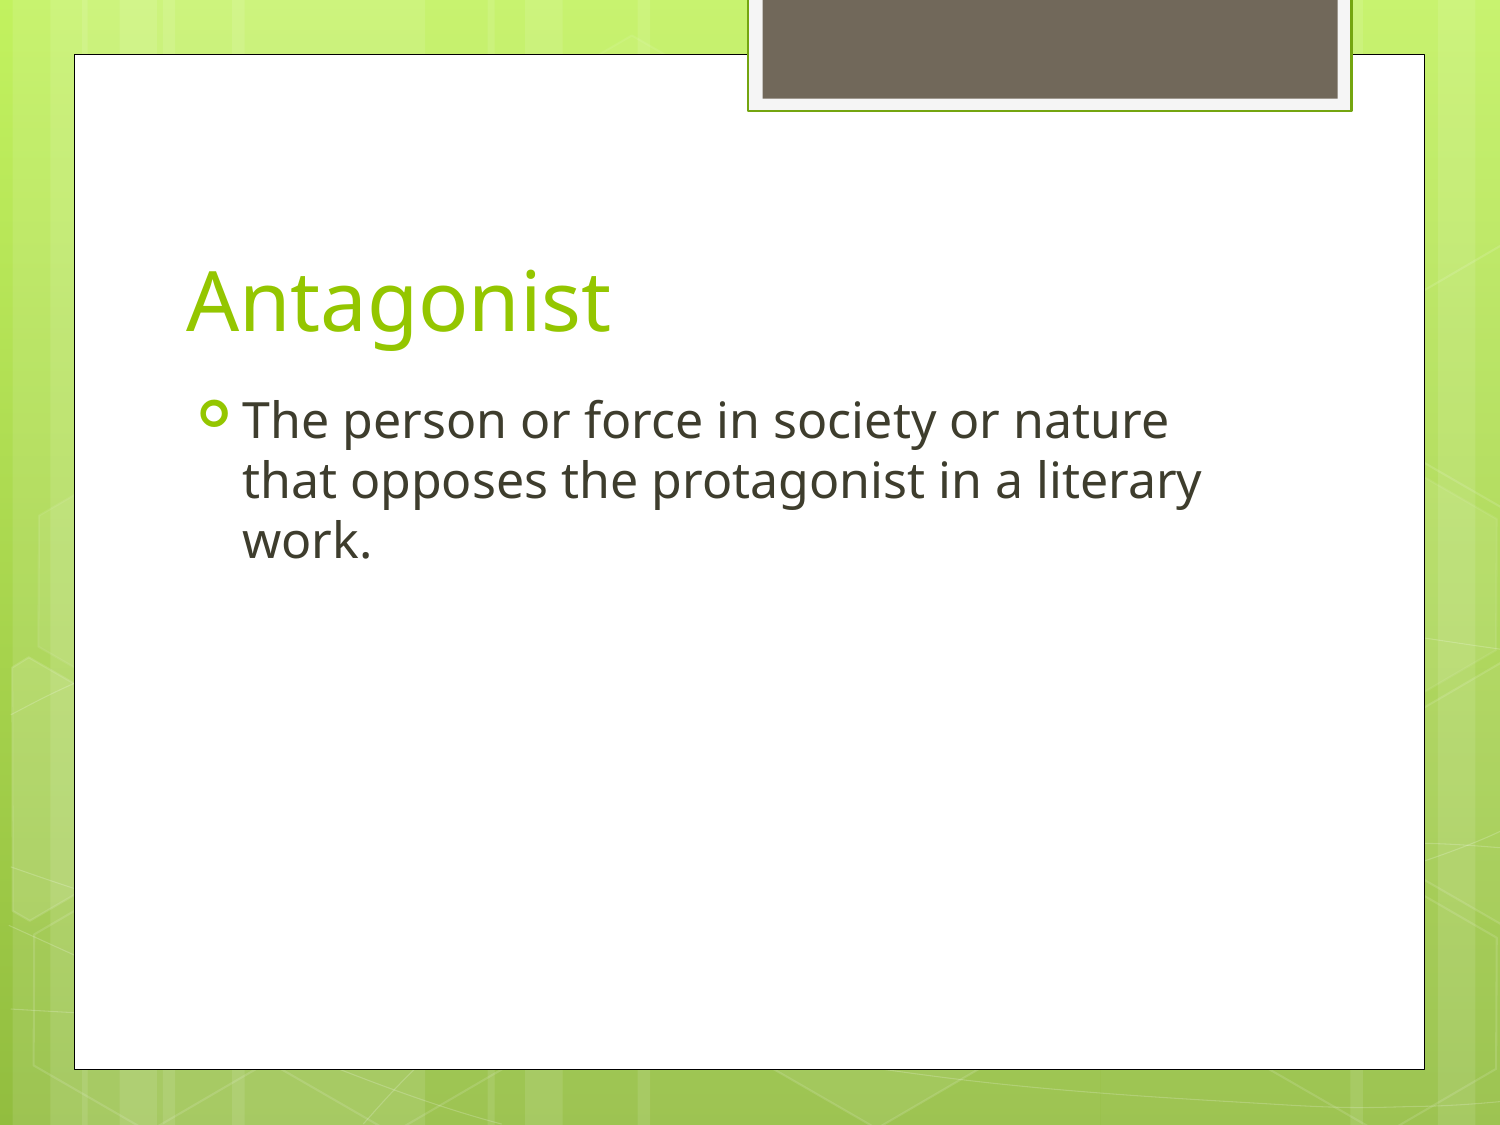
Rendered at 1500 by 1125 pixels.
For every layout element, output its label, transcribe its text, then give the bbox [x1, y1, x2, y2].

list The person or force in society or nature that opposes the protagonist in a literary work. [171, 381, 1283, 957]
title Antagonist [171, 168, 1324, 357]
